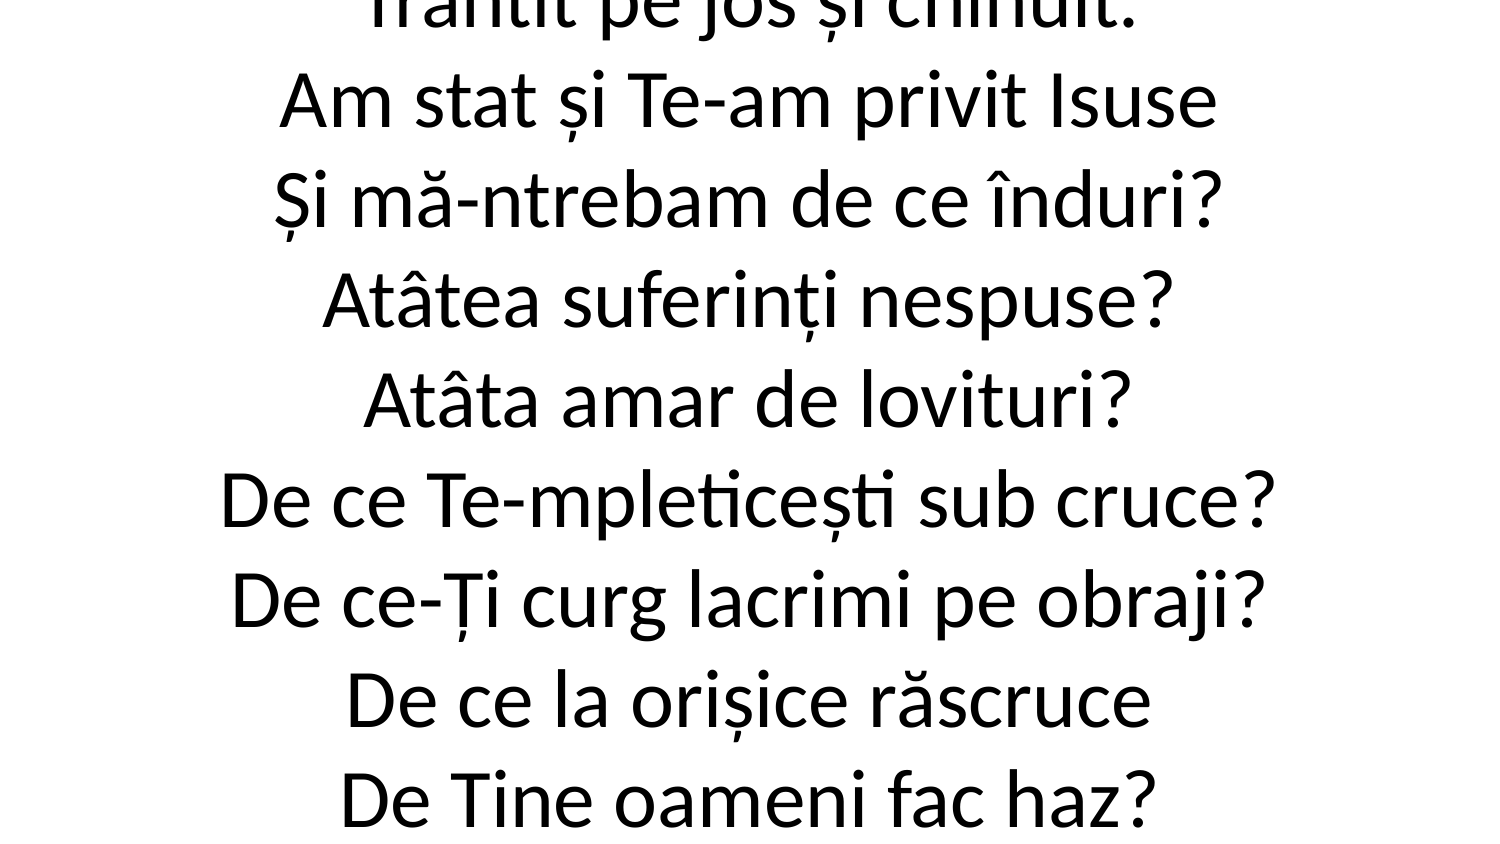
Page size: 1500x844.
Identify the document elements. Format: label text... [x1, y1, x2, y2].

text_box 1. Pe un drum sub arșița de soare Erai atunci când Te-am zărit, Zdrobit de suferințe amare, Trântit pe jos și chinuit. Am stat și Te-am privit Isuse Și mă-ntrebam de ce înduri? Atâtea suferinți nespuse? Atâta amar de lovituri? De ce Te-mpleticești sub cruce? De ce-Ți curg lacrimi pe obraji? De ce la orișice răscruce De Tine oameni fac haz? De ce Te lași împins de lume? De ce Te scuipă oameni răi? De ce nici unul nu Te ajută Din frații și ucenicii Tăi? [172, 0, 1328, 844]
